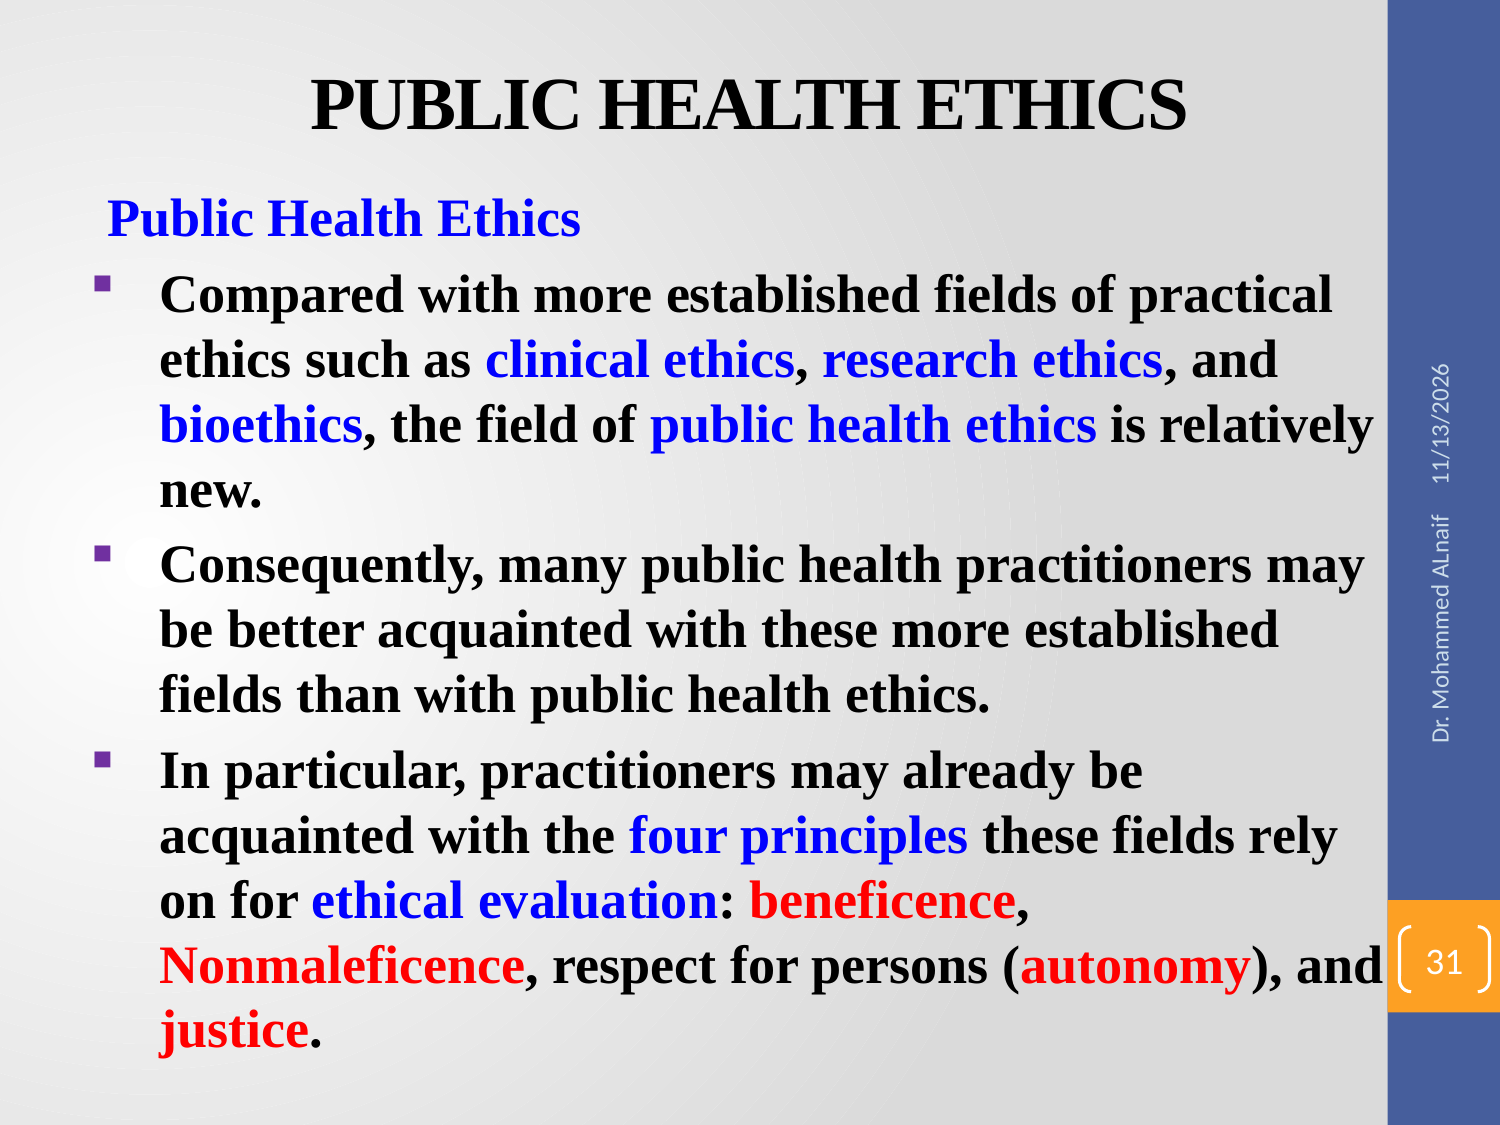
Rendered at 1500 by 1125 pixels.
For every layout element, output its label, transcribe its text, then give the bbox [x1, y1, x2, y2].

slide_number 31 [1400, 925, 1492, 994]
footer Dr. Mohammed ALnaif [1408, 500, 1469, 889]
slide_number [1408, 100, 1469, 500]
title PUBLIC HEALTH ETHICS [75, 37, 1425, 163]
list Public Health Ethics Compared with more established fields of practical ethics such as clinical ethics, research ethics, and bioethics, the field of public health ethics is relatively new. Consequently, many public health practitioners may be better acquainted with these more established fields than with public health ethics. In particular, practitioners may already be acquainted with the four principles these fields rely on for ethical evaluation: beneficence, Nonmaleficence, respect for persons (autonomy), and justice. [75, 174, 1400, 1075]
